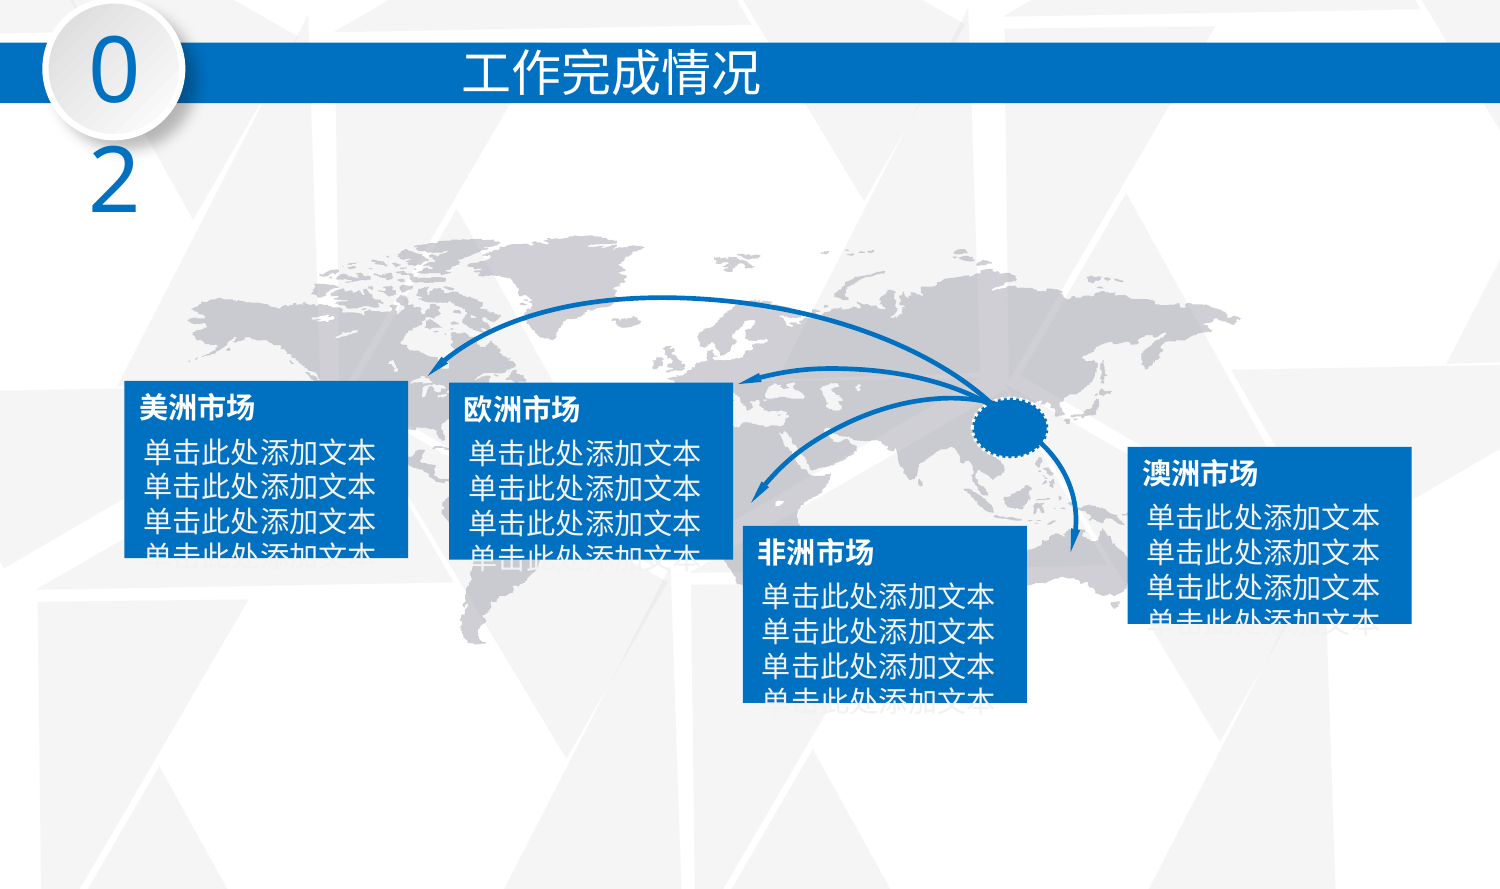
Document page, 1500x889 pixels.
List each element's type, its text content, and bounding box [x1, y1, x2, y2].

text_box [195, 42, 318, 104]
text_box 工作完成情况 [318, 29, 904, 114]
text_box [123, 380, 409, 584]
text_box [1127, 446, 1412, 650]
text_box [186, 235, 1242, 646]
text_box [448, 382, 734, 585]
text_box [45, 0, 183, 138]
text_box [904, 42, 1500, 104]
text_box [742, 525, 1028, 729]
text_box [0, 42, 40, 104]
